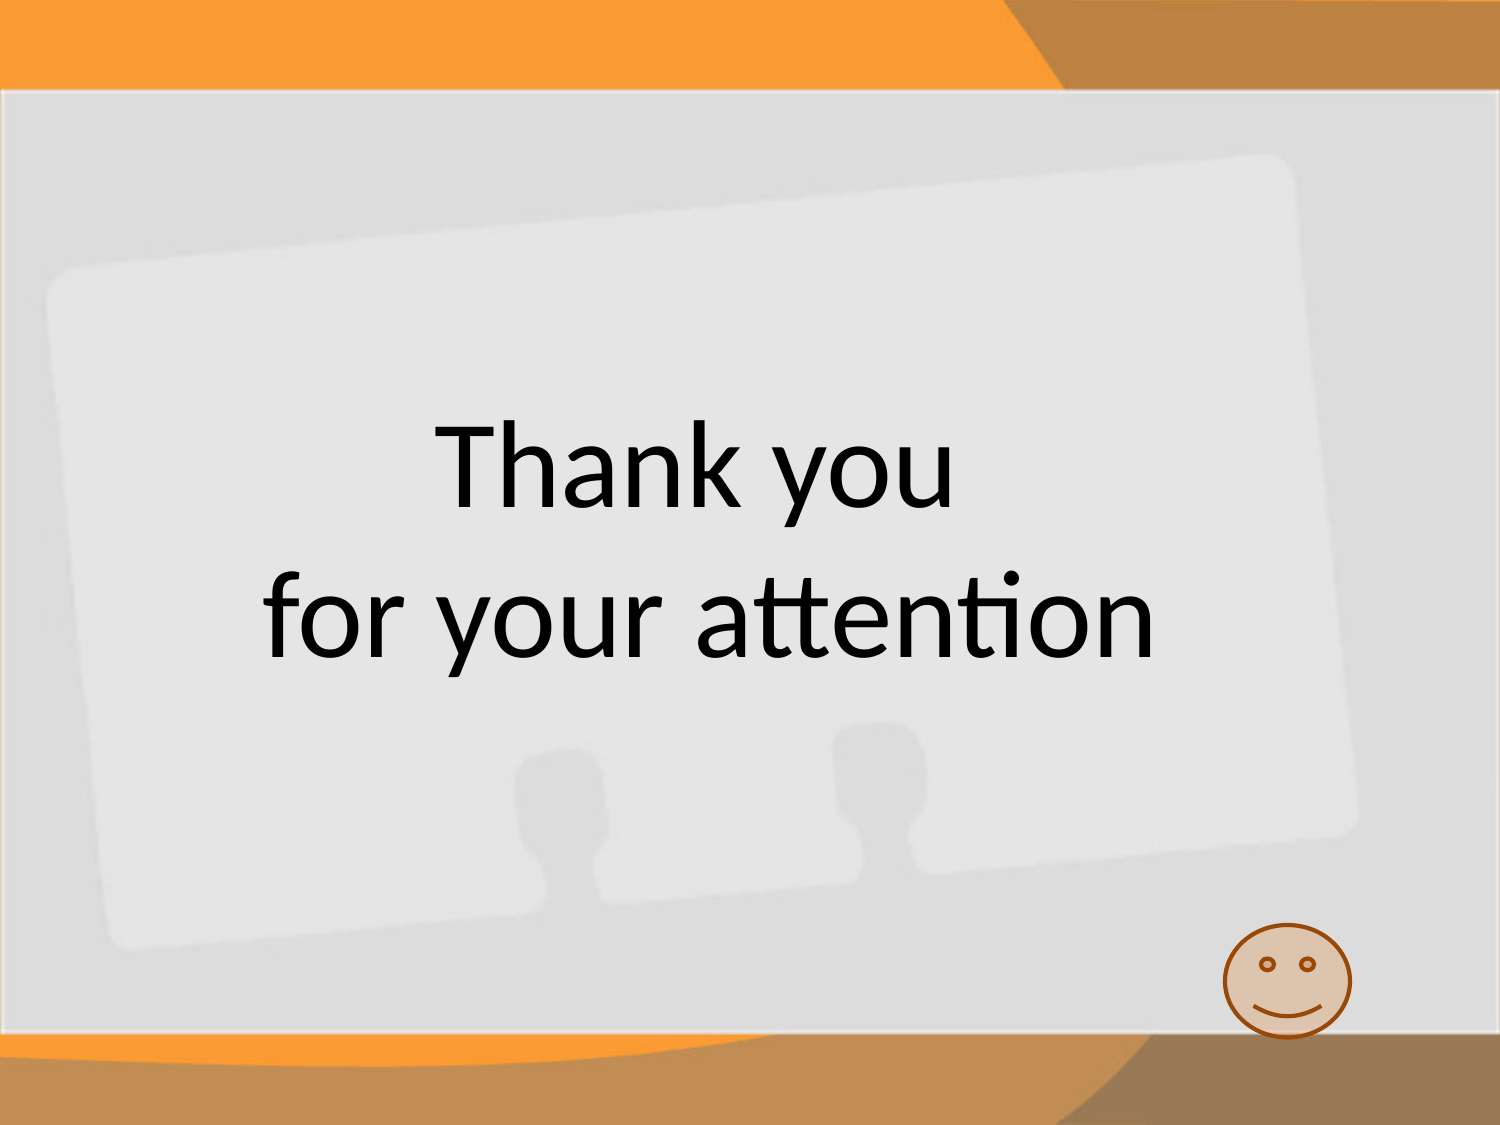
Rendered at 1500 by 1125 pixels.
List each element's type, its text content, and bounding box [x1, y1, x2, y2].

text_box Thank you for your attention [218, 374, 1174, 690]
text_box [1222, 922, 1353, 1040]
picture [0, 0, 1500, 1125]
